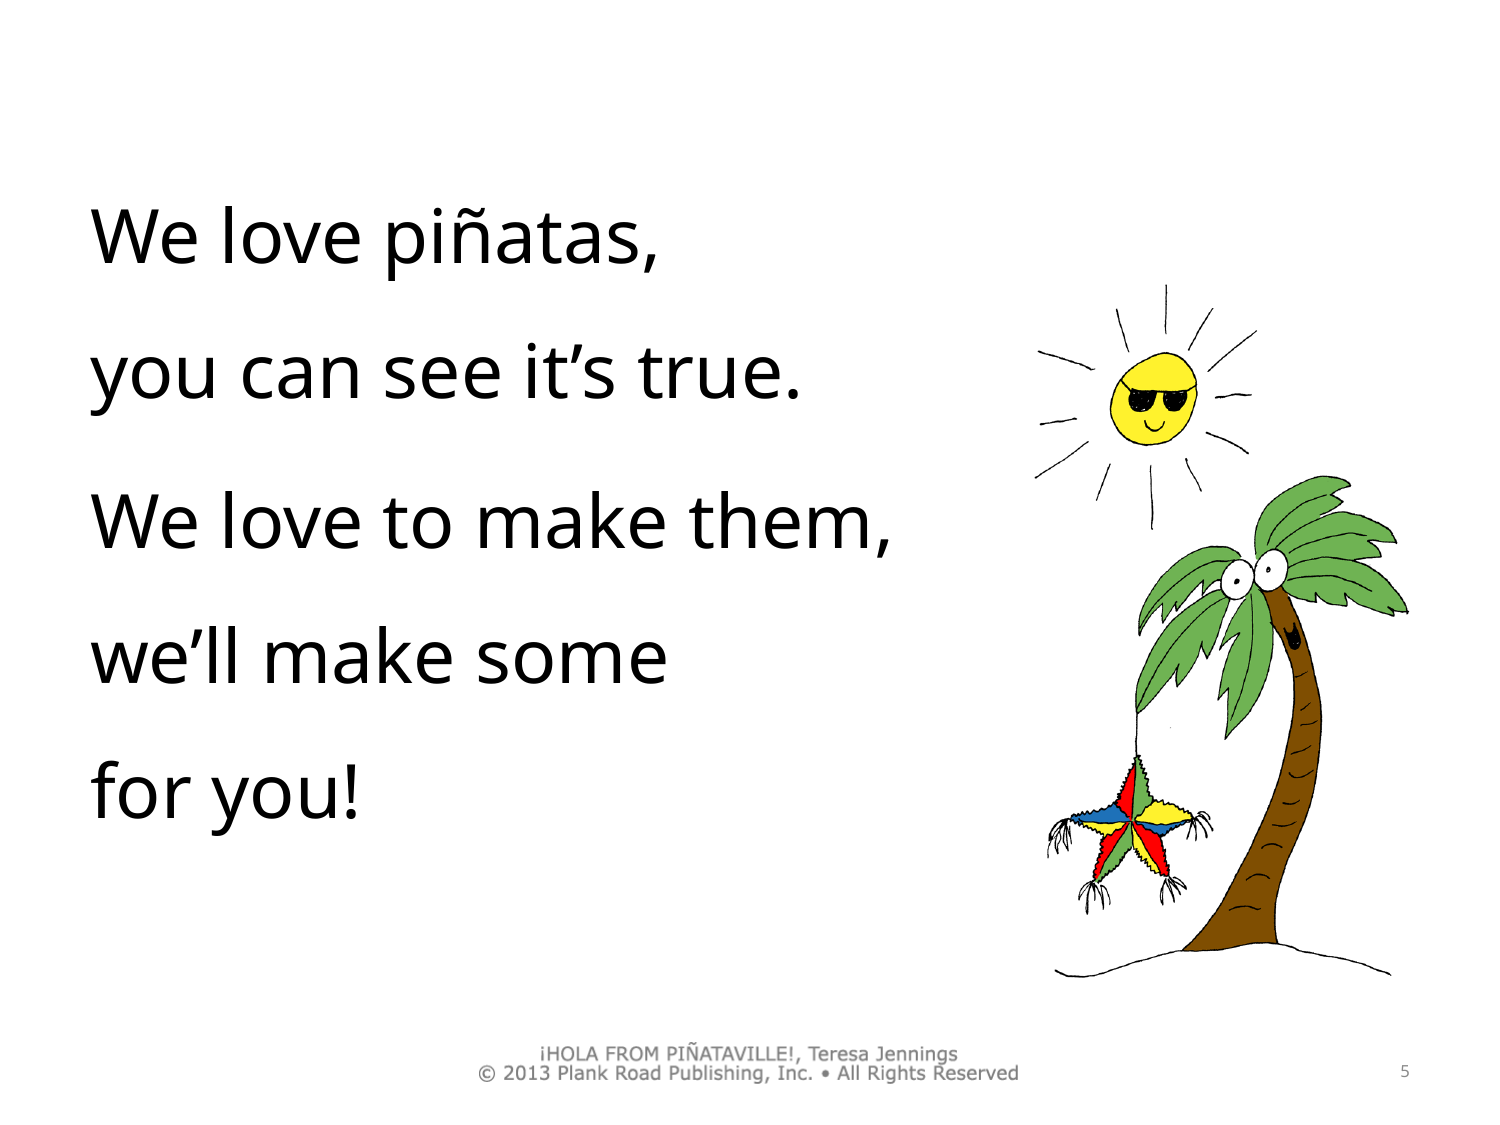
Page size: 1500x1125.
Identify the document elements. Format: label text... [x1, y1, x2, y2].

picture [988, 266, 1440, 1003]
slide_number 5 [1074, 1042, 1425, 1103]
picture [479, 1042, 1018, 1084]
list We love piñatas, you can see it’s true. We love to make them, we’ll make some for you! [75, 136, 988, 1014]
